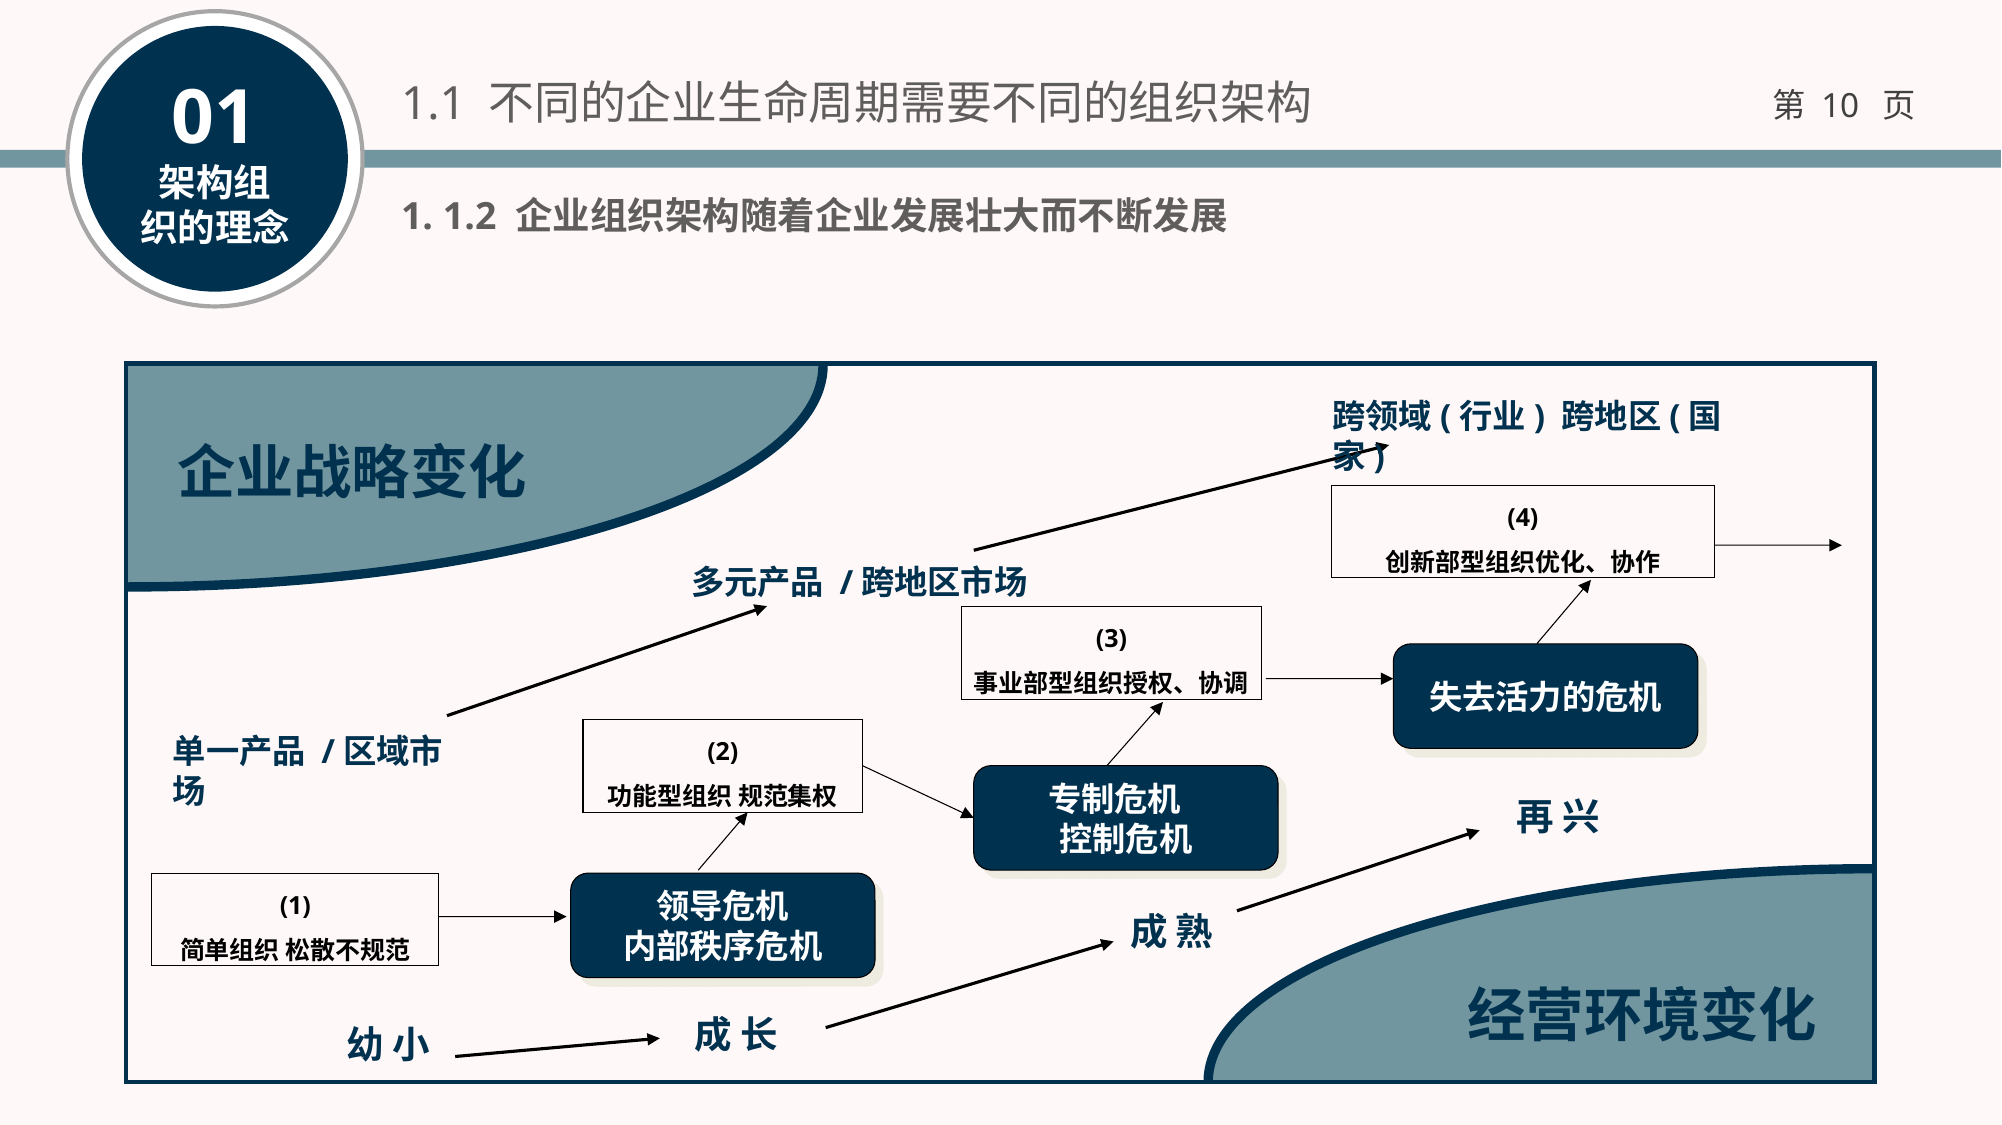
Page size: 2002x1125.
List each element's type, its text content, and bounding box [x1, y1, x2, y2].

list 1.1 不同的企业生命周期需要不同的组织架构 [386, 66, 1722, 184]
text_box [862, 765, 974, 819]
list 1. 1.2 企业组织架构随着企业发展壮大而不断发展 [386, 184, 1722, 246]
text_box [125, 362, 1875, 1083]
